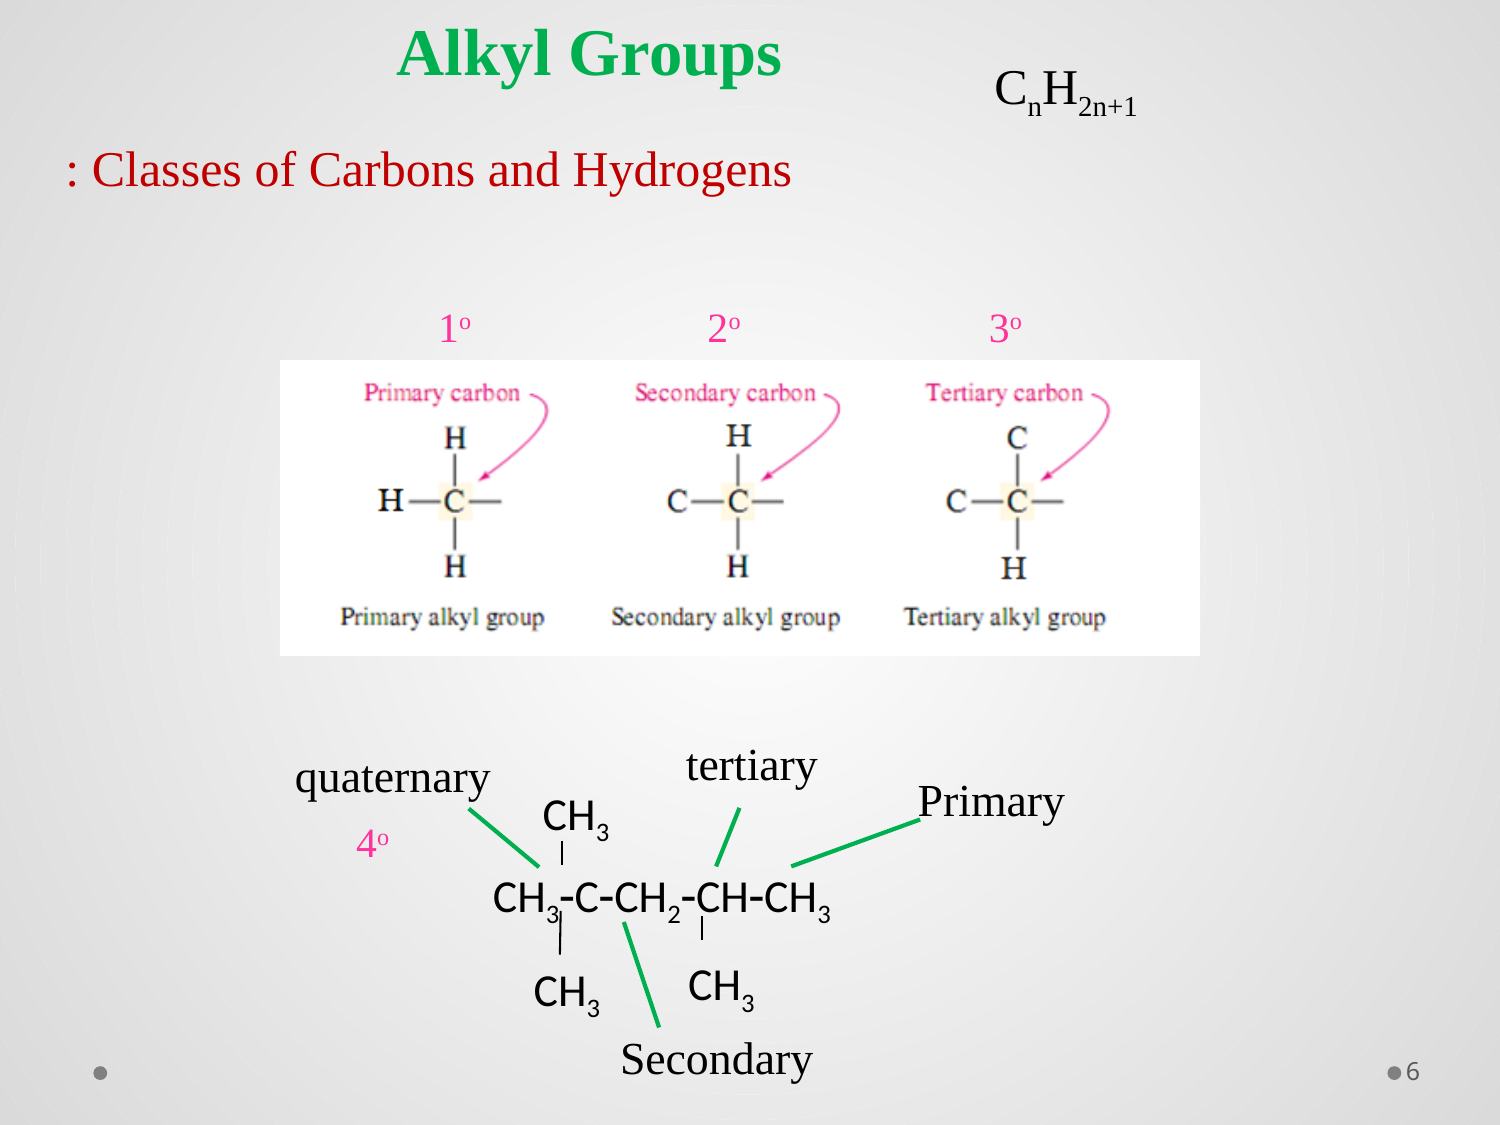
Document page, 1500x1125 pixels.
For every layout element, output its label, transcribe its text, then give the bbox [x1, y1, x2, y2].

text_box Secondary [599, 1031, 834, 1103]
text_box 1o [423, 292, 486, 358]
text_box CnH2n+1 [979, 46, 1153, 130]
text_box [698, 825, 758, 850]
slide_number 6 [1401, 1042, 1494, 1103]
text_box CH3 [518, 782, 624, 853]
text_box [791, 819, 921, 867]
text_box CH3CCH2CHCH3 [411, 864, 846, 936]
text_box quaternary [269, 749, 506, 857]
text_box 4o [340, 808, 404, 874]
text_box Classes of Carbons and Hydrogens : [50, 128, 808, 204]
text_box Primary [892, 774, 1080, 881]
picture [279, 360, 1200, 656]
text_box CH3 [509, 959, 615, 1030]
text_box tertiary [634, 737, 869, 821]
text_box 2o [692, 292, 756, 358]
text_box 3o [973, 292, 1037, 358]
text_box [468, 808, 540, 868]
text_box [588, 956, 695, 993]
text_box Alkyl Groups [381, 1, 798, 97]
text_box CH3 [663, 953, 770, 1024]
